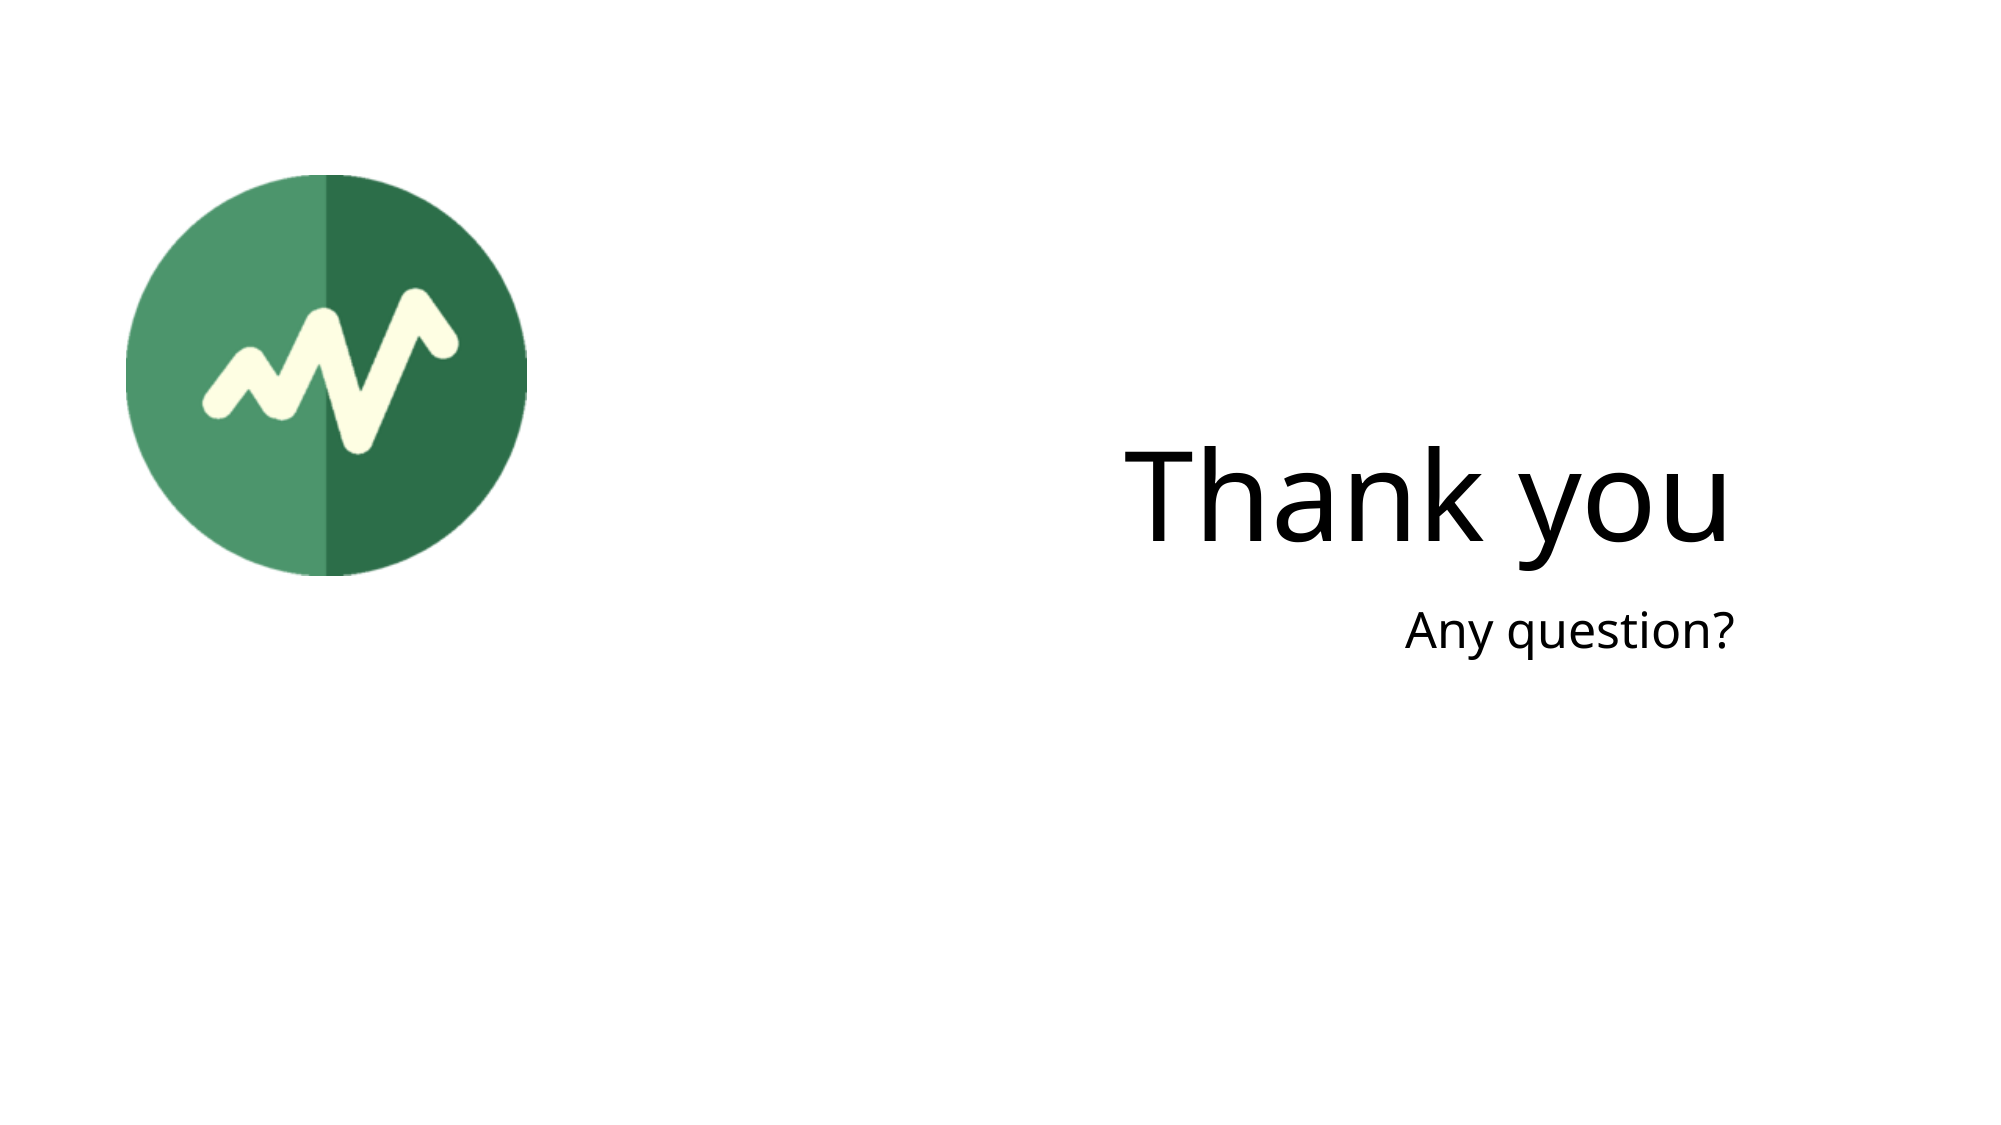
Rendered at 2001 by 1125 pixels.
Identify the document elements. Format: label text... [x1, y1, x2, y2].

picture [126, 175, 527, 576]
subtitle Any question? [609, 590, 1750, 863]
title Thank you [609, 175, 1750, 576]
